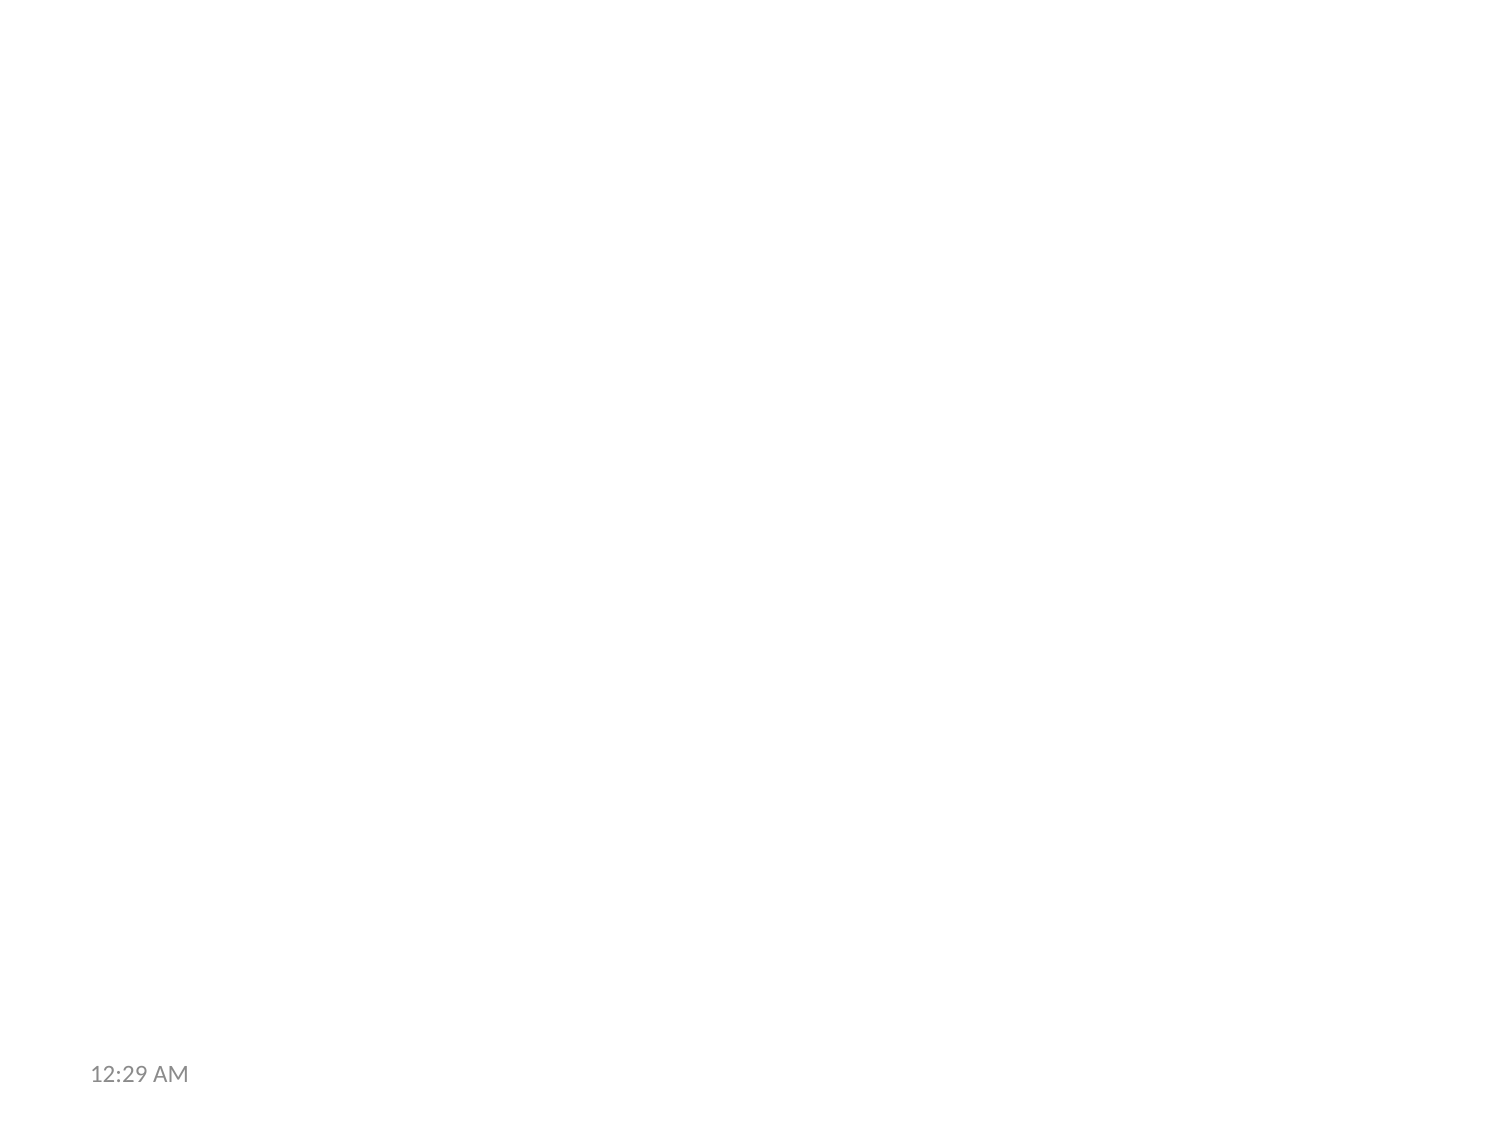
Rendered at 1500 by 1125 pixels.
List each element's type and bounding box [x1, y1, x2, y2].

slide_number [75, 1042, 425, 1103]
